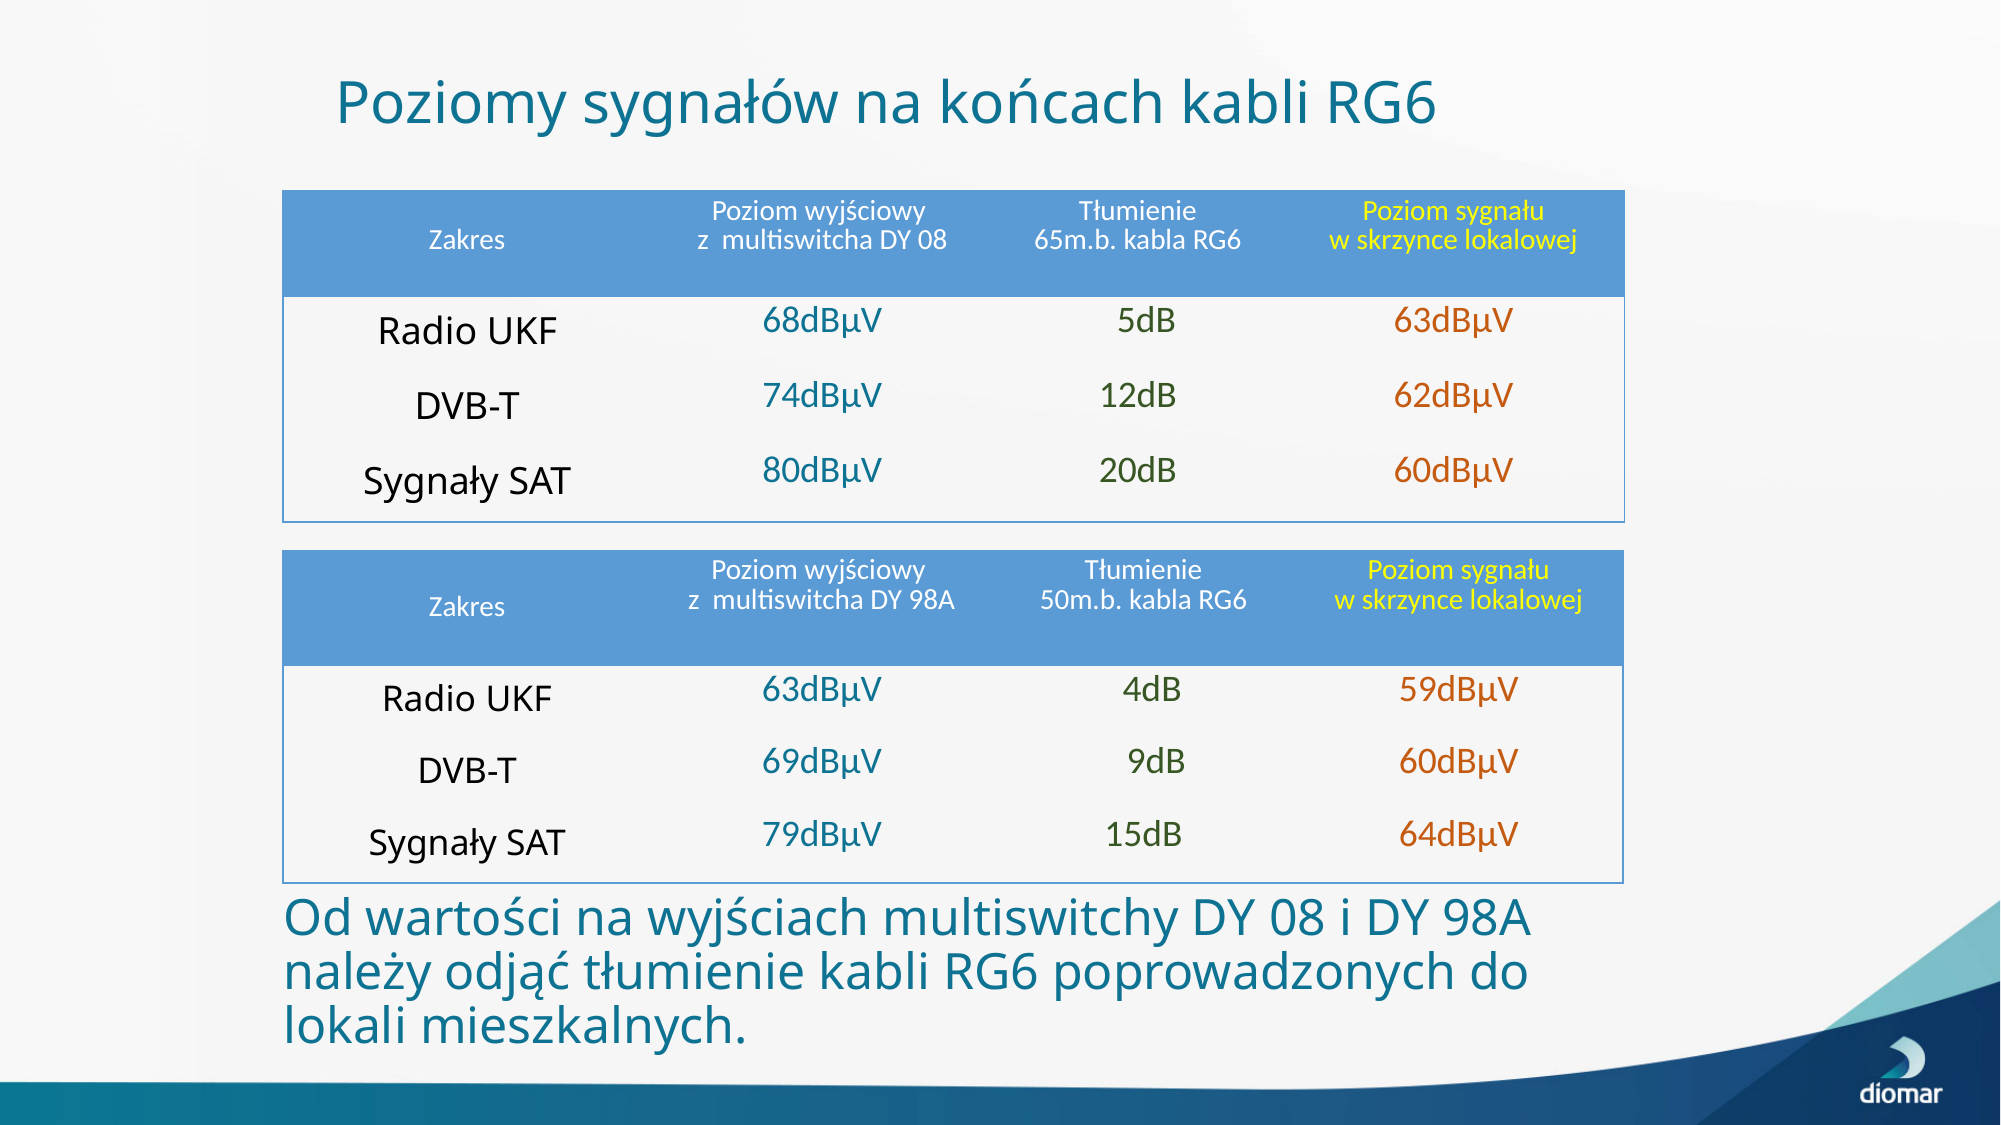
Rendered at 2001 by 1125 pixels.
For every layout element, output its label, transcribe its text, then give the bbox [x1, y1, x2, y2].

table_cell 60dBµV [1294, 738, 1622, 811]
table_cell 62dBµV [1283, 372, 1624, 447]
table_header Tłumienie 65m.b. kabla RG6 [993, 192, 1283, 297]
table_cell 69dBµV [651, 738, 993, 811]
table_cell 60dBµV [1283, 447, 1624, 521]
table_cell Radio UKF [284, 297, 651, 372]
table_cell 79dBµV [651, 811, 993, 882]
title Poziomy sygnałów na końcach kabli RG6 [320, 58, 1545, 152]
table_cell Radio UKF [284, 666, 651, 738]
table_header Poziom sygnału w skrzynce lokalowej [1283, 192, 1624, 297]
table_cell 74dBµV [651, 372, 993, 447]
table_cell 4dB [993, 666, 1294, 738]
table_cell 64dBµV [1294, 811, 1622, 882]
table_cell 5dB [993, 297, 1283, 372]
table_header Tłumienie 50m.b. kabla RG6 [993, 552, 1294, 666]
table_cell DVB-T [284, 372, 651, 447]
text_box Od wartości na wyjściach multiswitchy DY 08 i DY 98A należy odjąć tłumienie kabli RG6 poprowadzonych do lokali mieszkalnych. [268, 927, 1587, 1020]
table_cell 68dBµV [651, 297, 993, 372]
table_cell 80dBµV [651, 447, 993, 521]
table_header Zakres [284, 192, 651, 297]
table_cell 59dBµV [1294, 666, 1622, 738]
table_cell 9dB [993, 738, 1294, 811]
table_cell 63dBµV [1283, 297, 1624, 372]
table_header Zakres [284, 552, 651, 666]
table_cell Sygnały SAT [284, 447, 651, 521]
table_cell Sygnały SAT [284, 811, 651, 882]
table_header Poziom sygnału w skrzynce lokalowej [1294, 552, 1622, 666]
table_header Poziom wyjściowy z multiswitcha DY 98A [651, 552, 993, 666]
table_cell DVB-T [284, 738, 651, 811]
table_header Poziom wyjściowy z multiswitcha DY 08 [651, 192, 993, 297]
table_cell 63dBµV [651, 666, 993, 738]
picture [0, 0, 2001, 1125]
table_cell 15dB [993, 811, 1294, 882]
table_cell 12dB [993, 372, 1283, 447]
table_cell 20dB [993, 447, 1283, 521]
